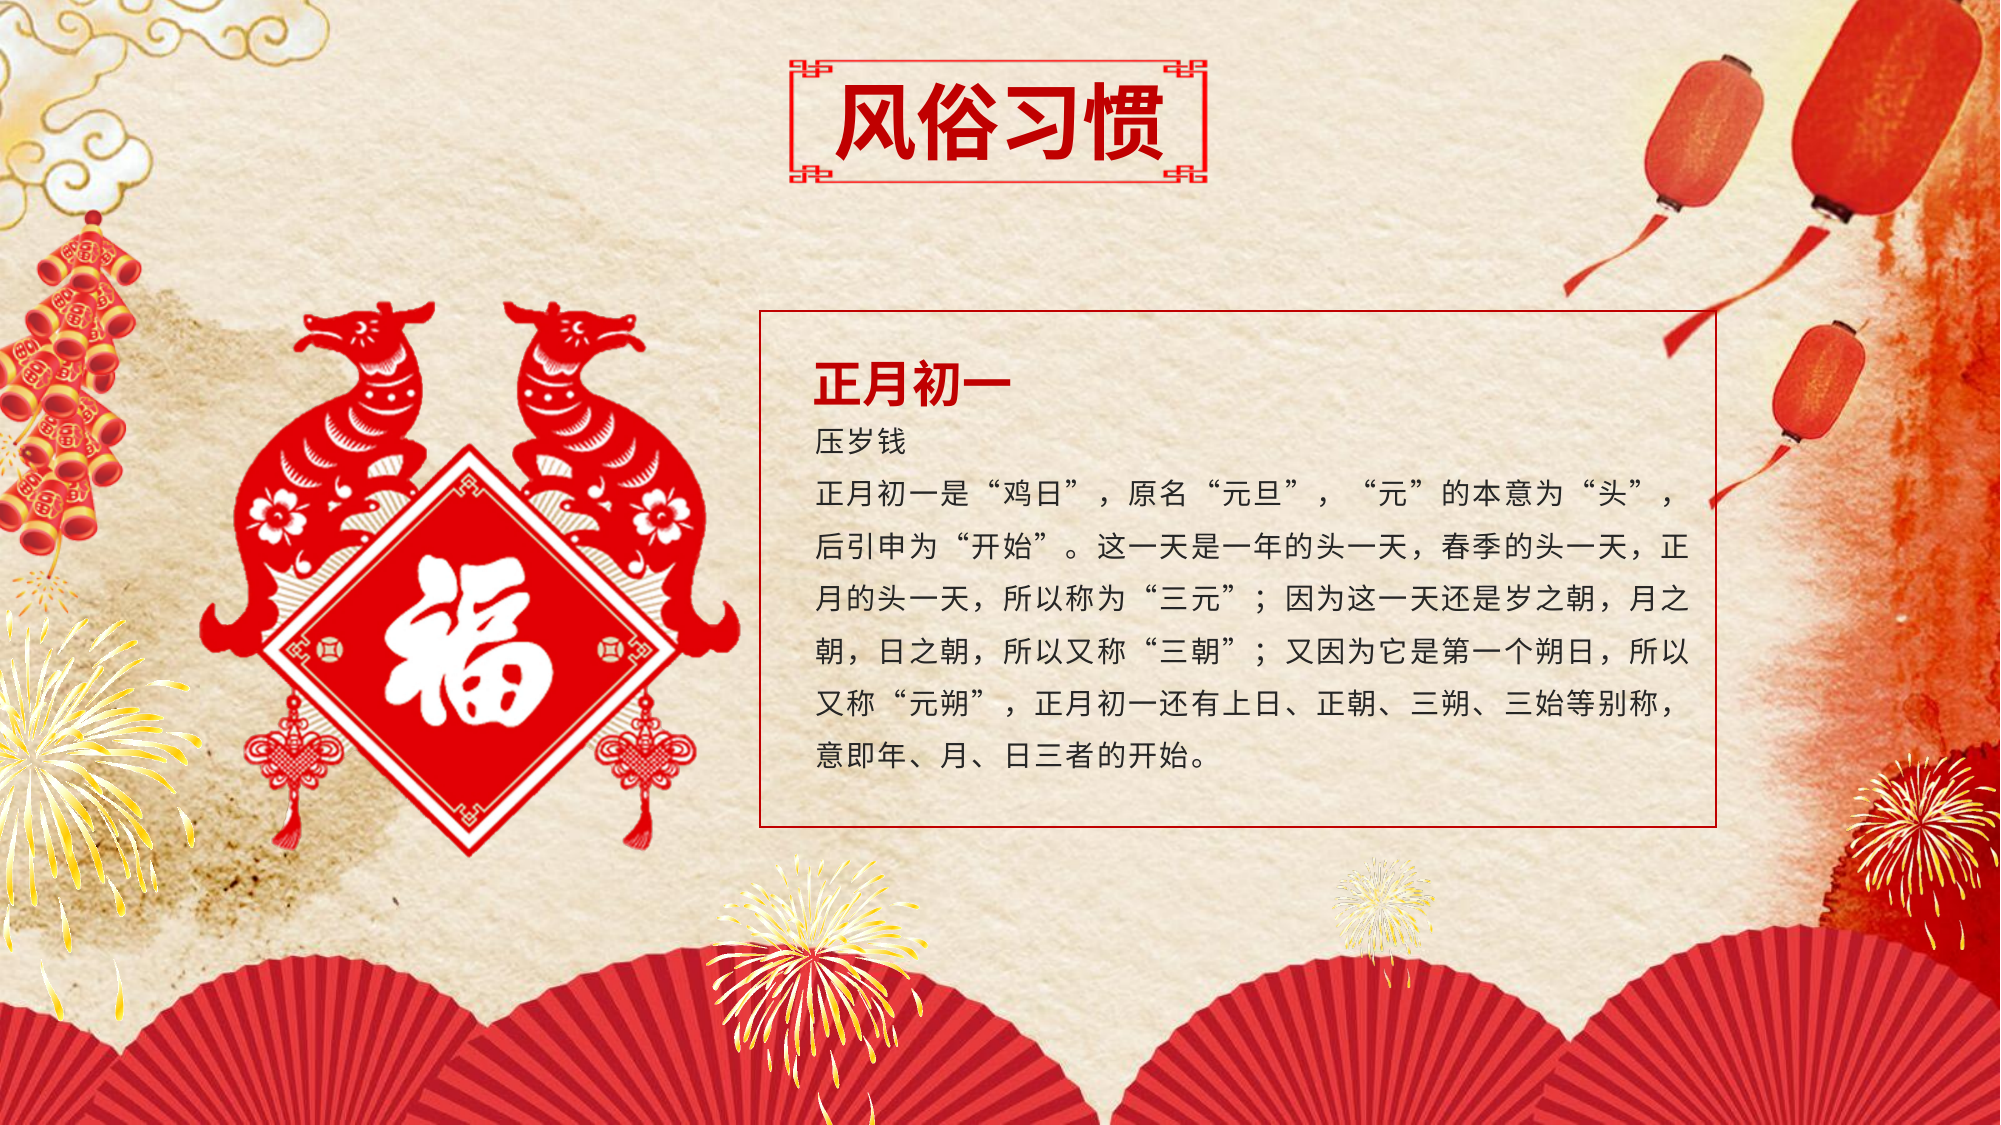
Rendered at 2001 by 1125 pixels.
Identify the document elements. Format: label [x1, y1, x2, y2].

text_box [766, 34, 1234, 207]
picture [0, 0, 2000, 1125]
text_box [853, 310, 1717, 828]
